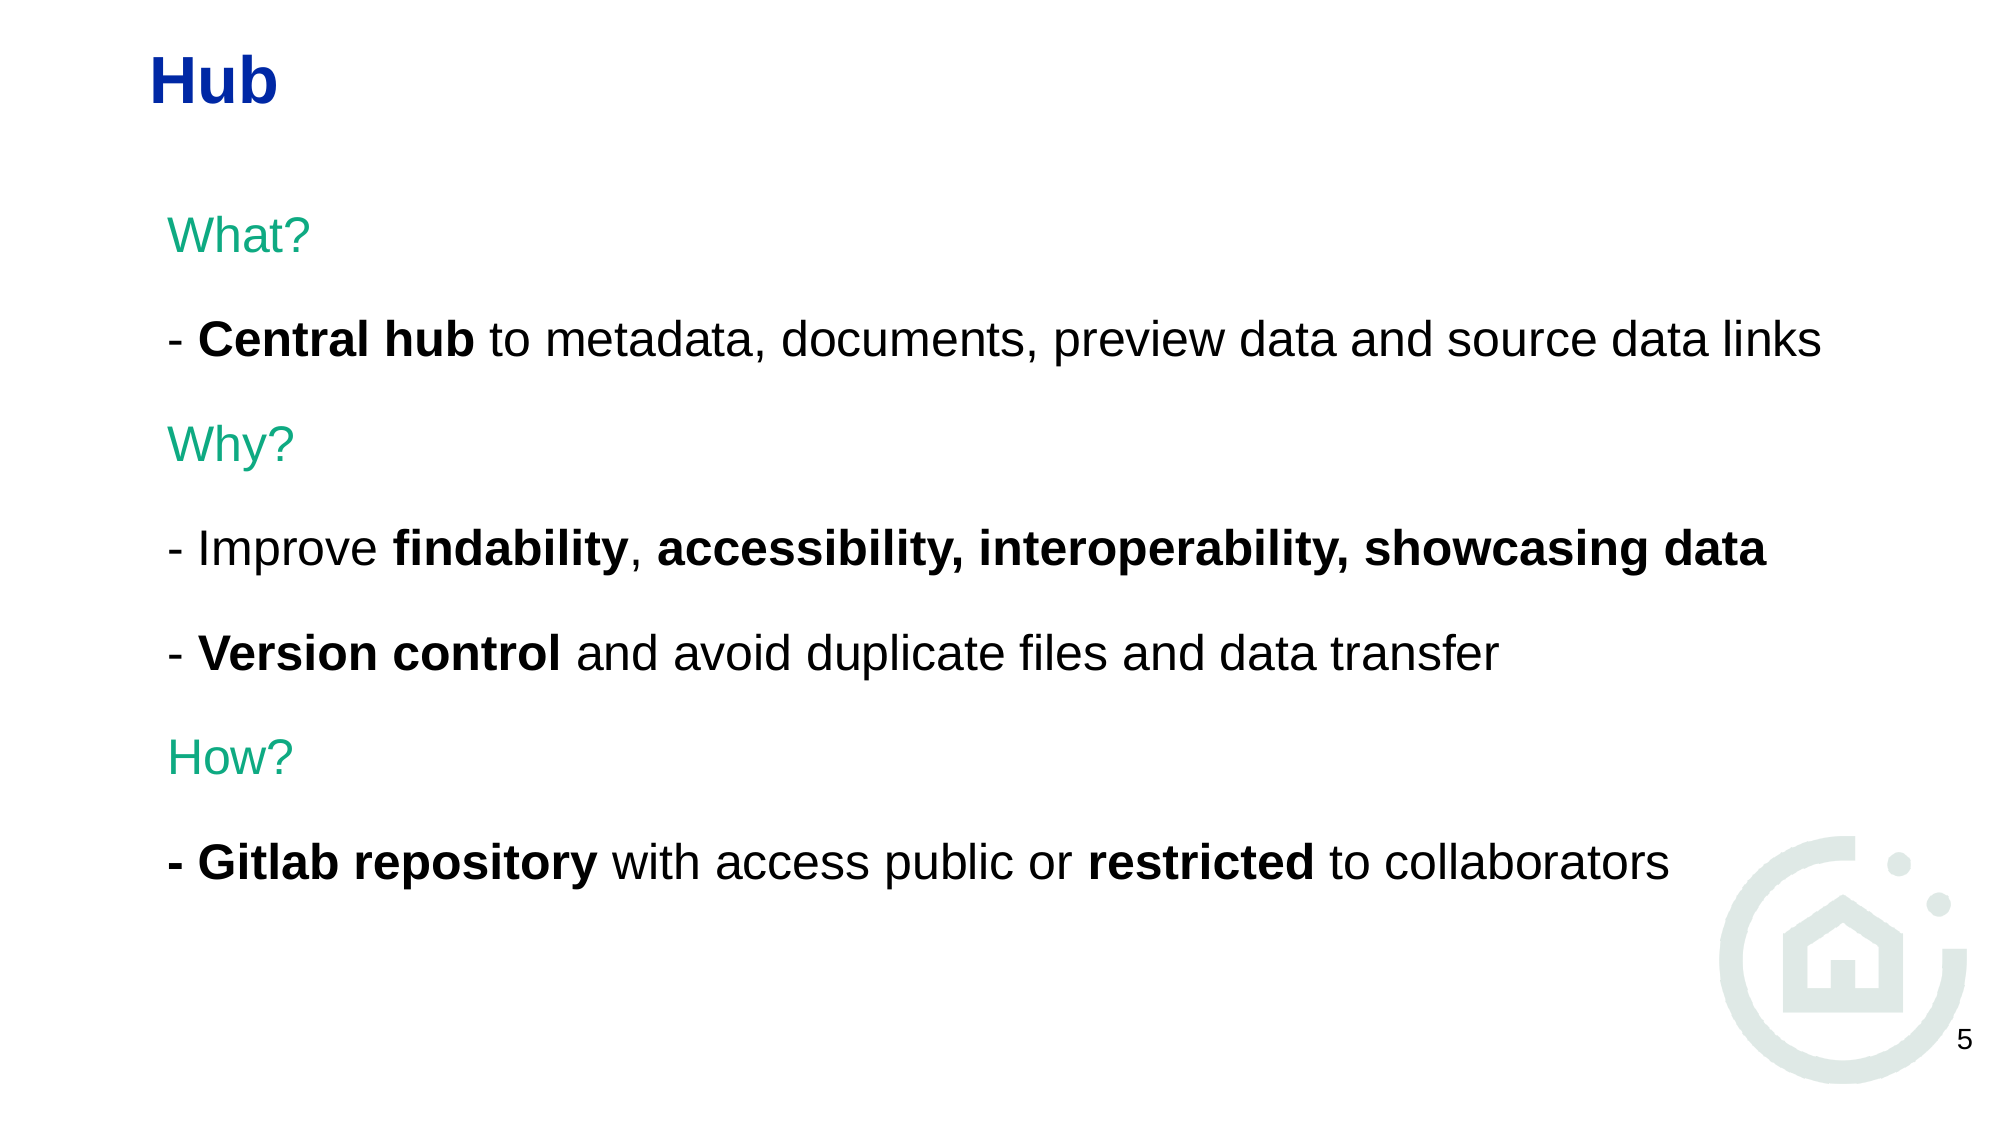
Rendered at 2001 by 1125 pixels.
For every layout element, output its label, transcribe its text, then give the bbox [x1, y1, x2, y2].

list What? - Central hub to metadata, documents, preview data and source data links Why? - Improve findability, accessibility, interoperability, showcasing data - Version control and avoid duplicate files and data transfer How? - Gitlab repository with access public or restricted to collaborators [149, 172, 1851, 987]
title Hub [149, 31, 1851, 132]
picture [1708, 828, 1993, 1095]
